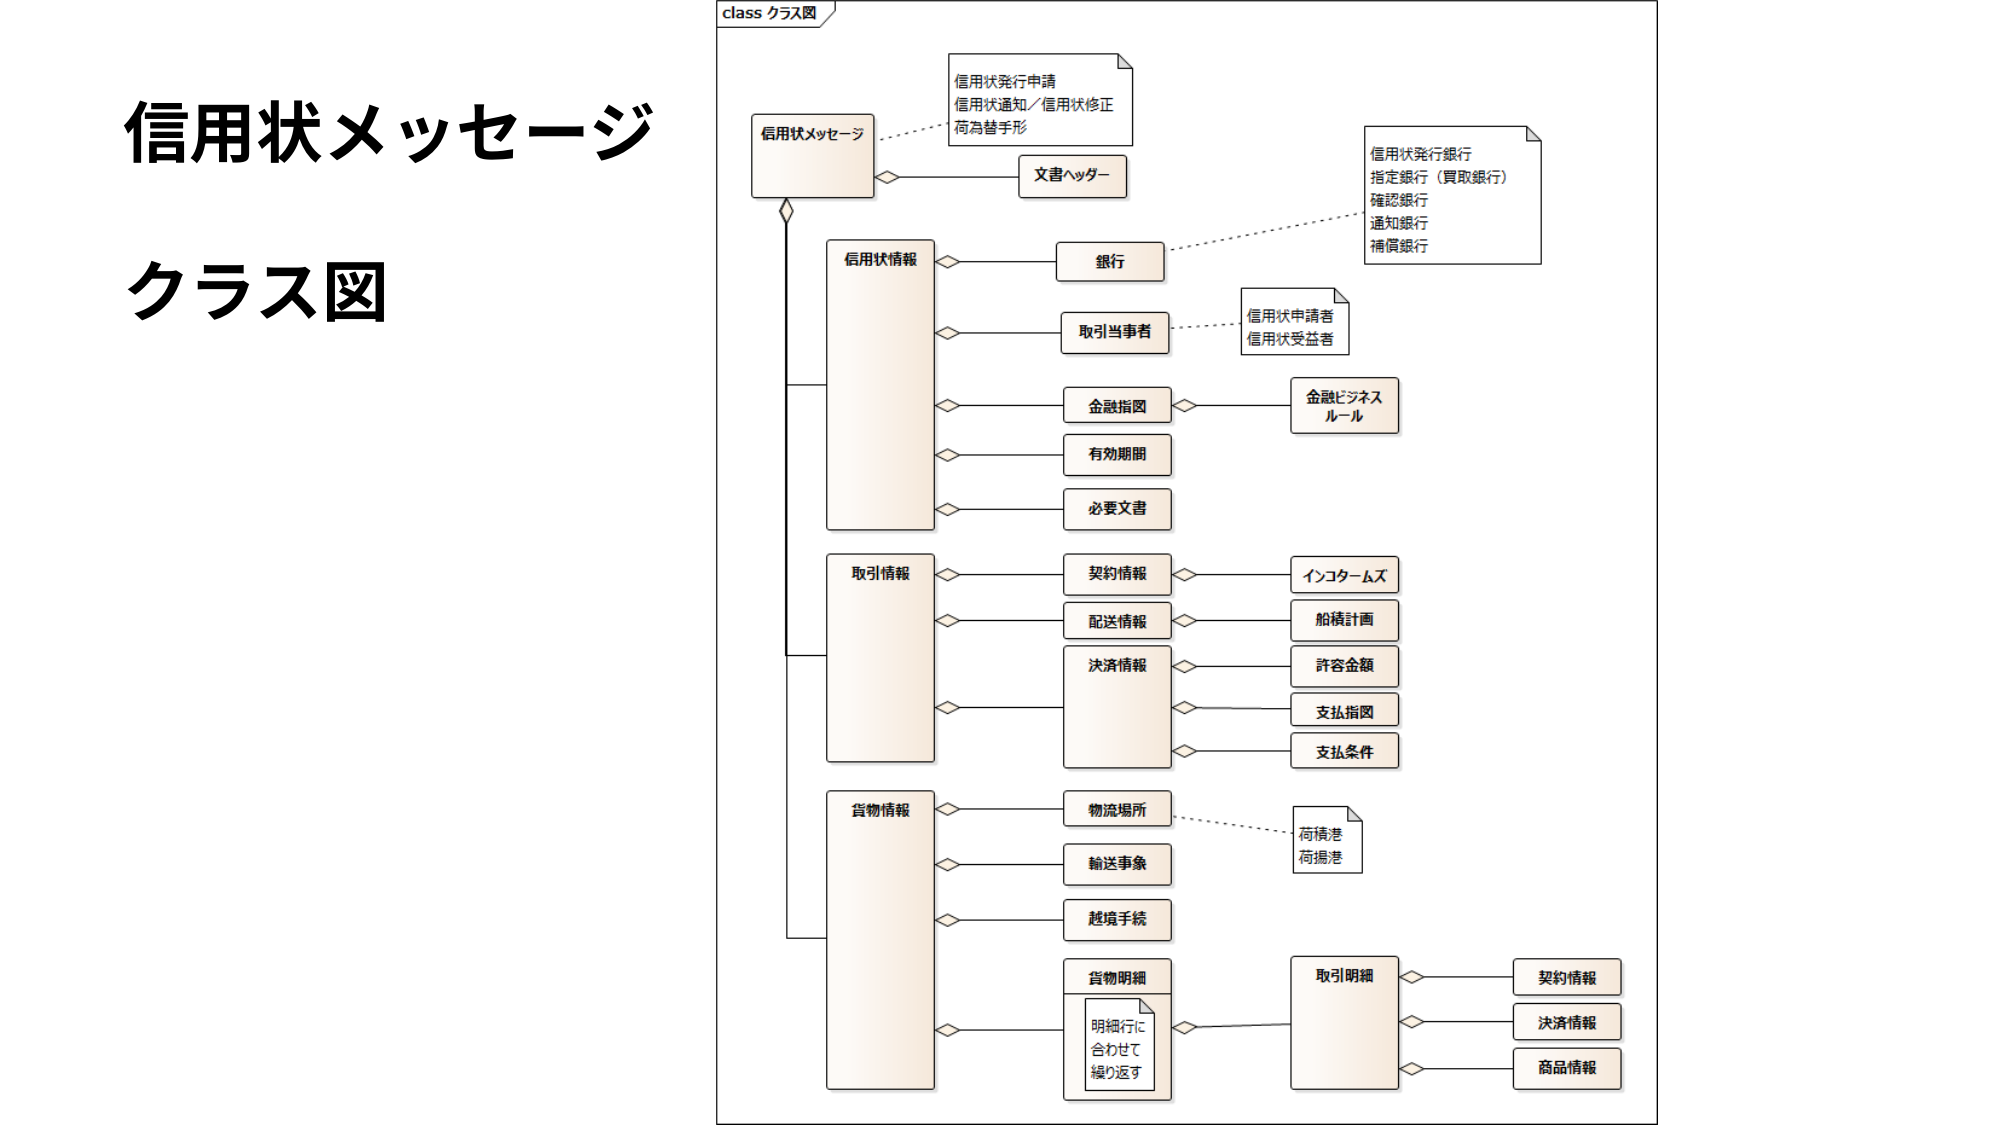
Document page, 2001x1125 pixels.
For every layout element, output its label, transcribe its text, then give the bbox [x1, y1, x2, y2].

picture [715, 0, 1658, 1125]
text_box 信用状メッセージ クラス図 [108, 82, 715, 338]
